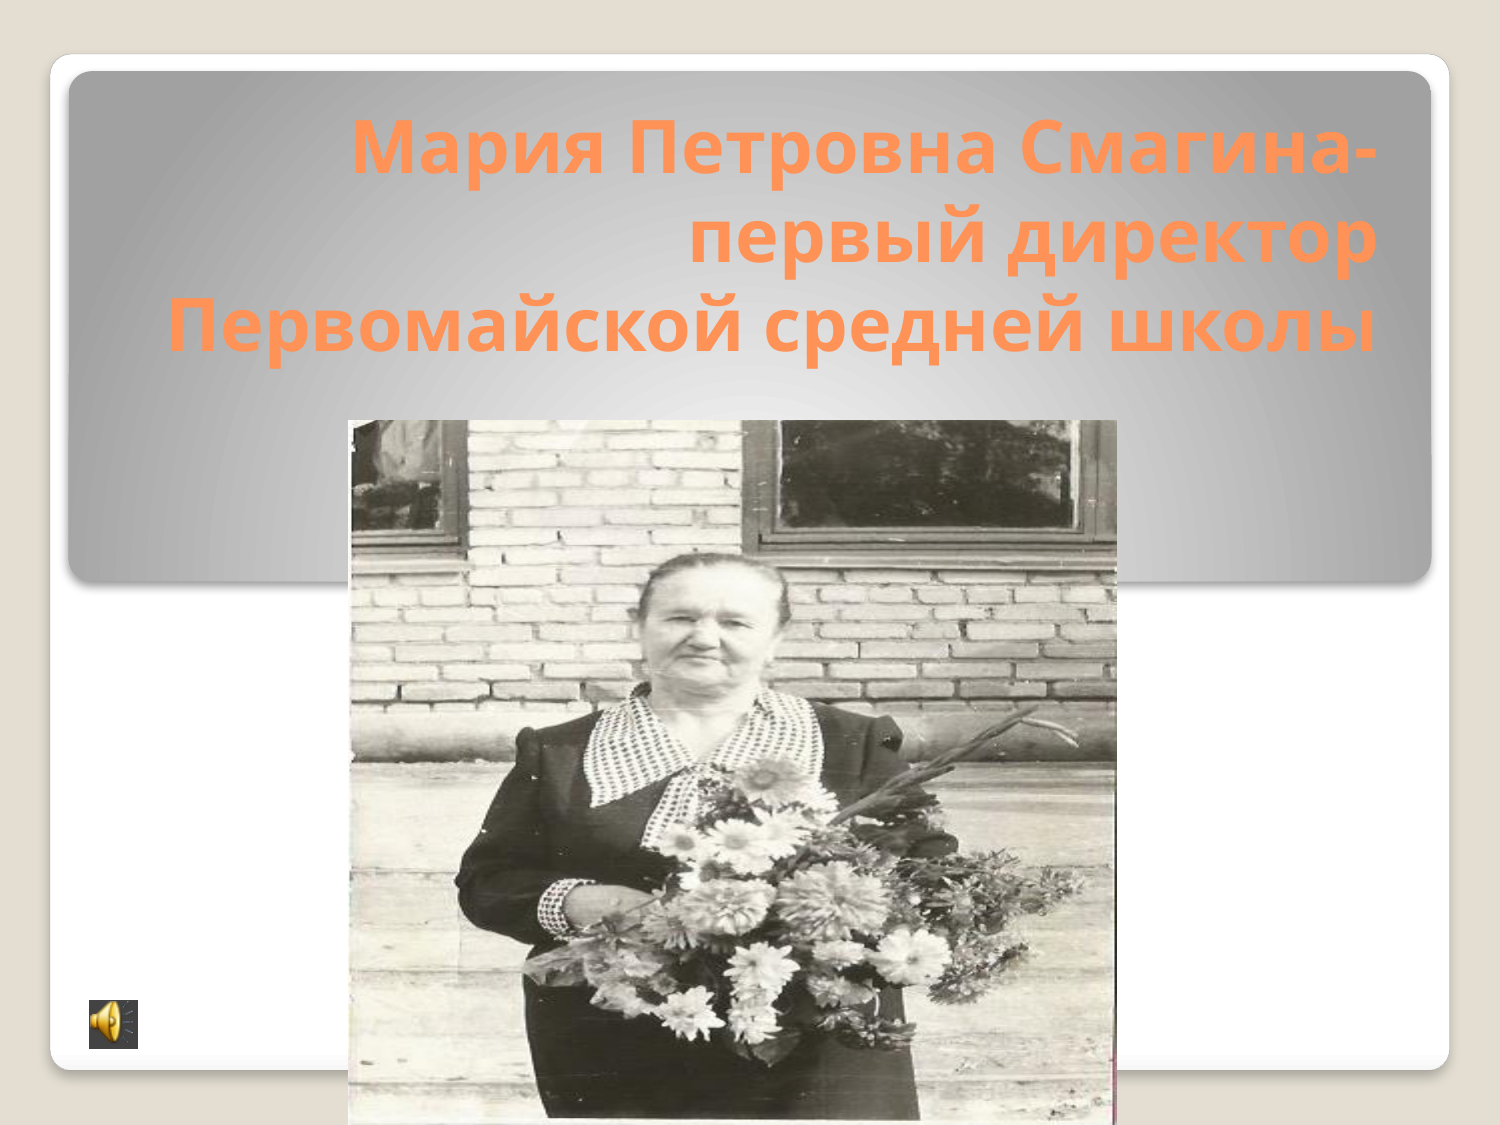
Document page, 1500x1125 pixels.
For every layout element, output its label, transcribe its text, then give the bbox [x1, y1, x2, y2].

picture [348, 420, 1117, 1125]
title Мария Петровна Смагина- первый директор Первомайской средней школы [112, 30, 1388, 374]
picture [88, 999, 139, 1050]
